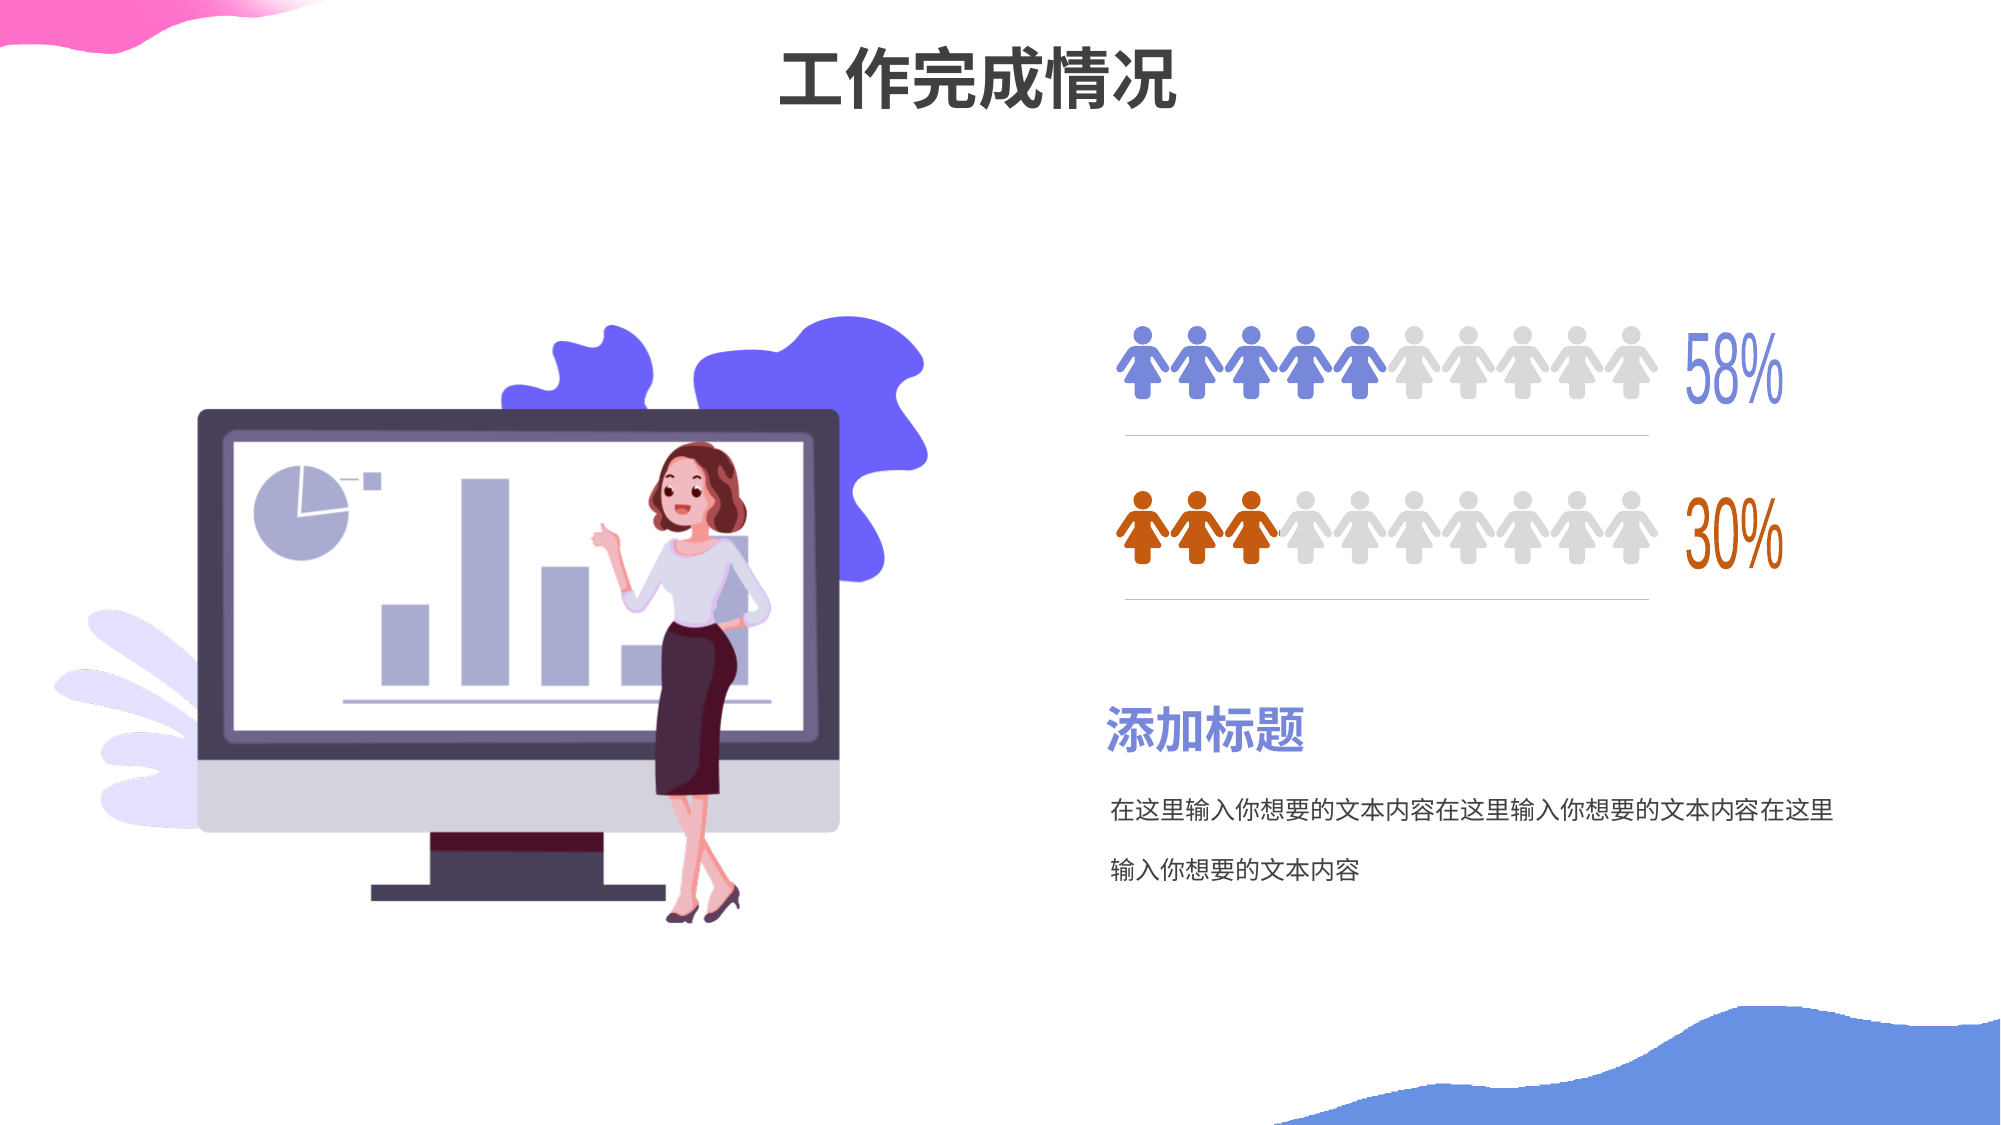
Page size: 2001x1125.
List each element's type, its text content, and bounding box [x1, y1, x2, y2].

text_box 工作完成情况 [763, 29, 1237, 125]
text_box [1116, 326, 1783, 435]
text_box 添加标题 [1091, 691, 1383, 766]
text_box 在这里输入你想要的文本内容在这里输入你想要的文本内容在这里输入你想要的文本内容 [1096, 757, 1868, 893]
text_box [1116, 491, 1783, 600]
picture [0, 0, 2001, 1125]
